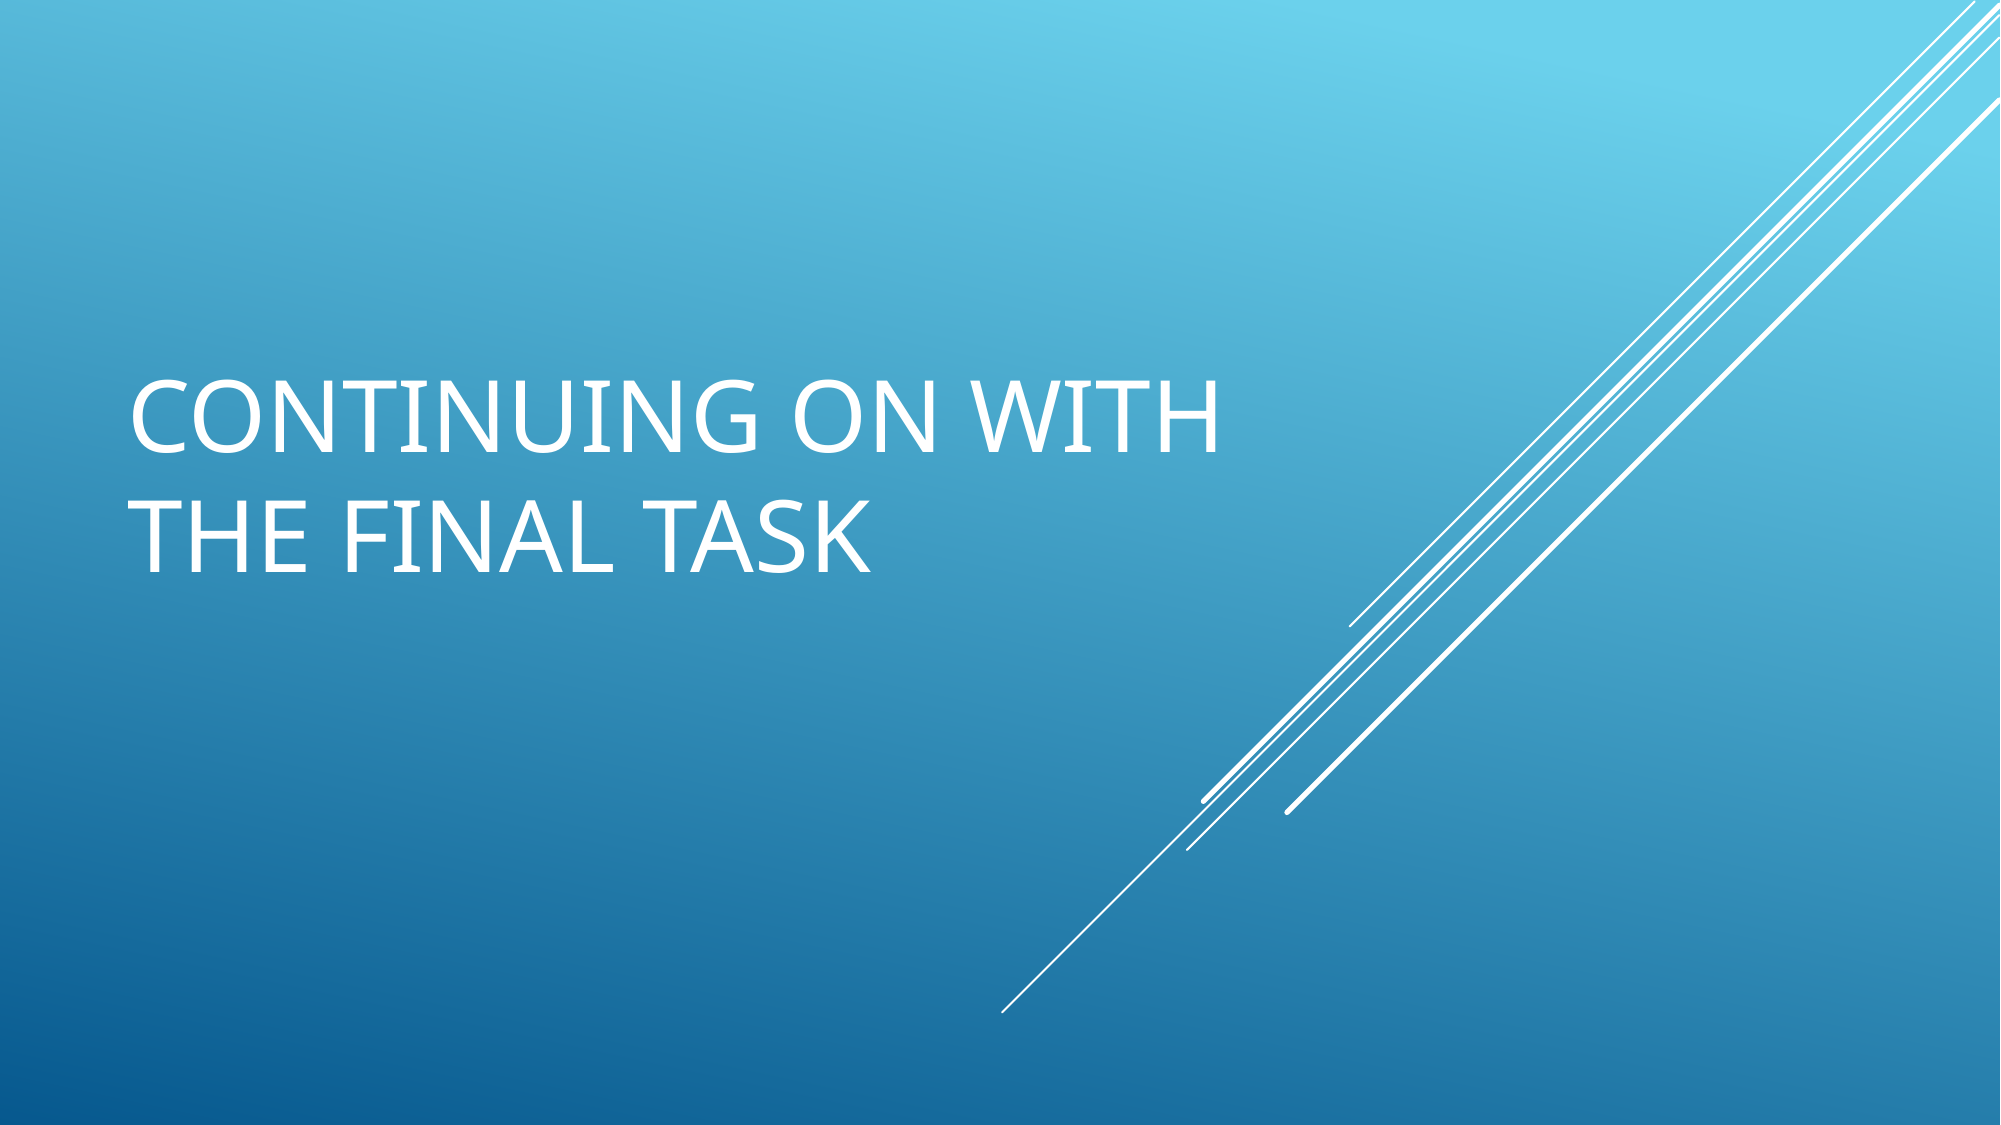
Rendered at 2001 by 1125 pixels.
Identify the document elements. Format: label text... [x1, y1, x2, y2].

title Continuing on with the final task [112, 112, 1425, 600]
